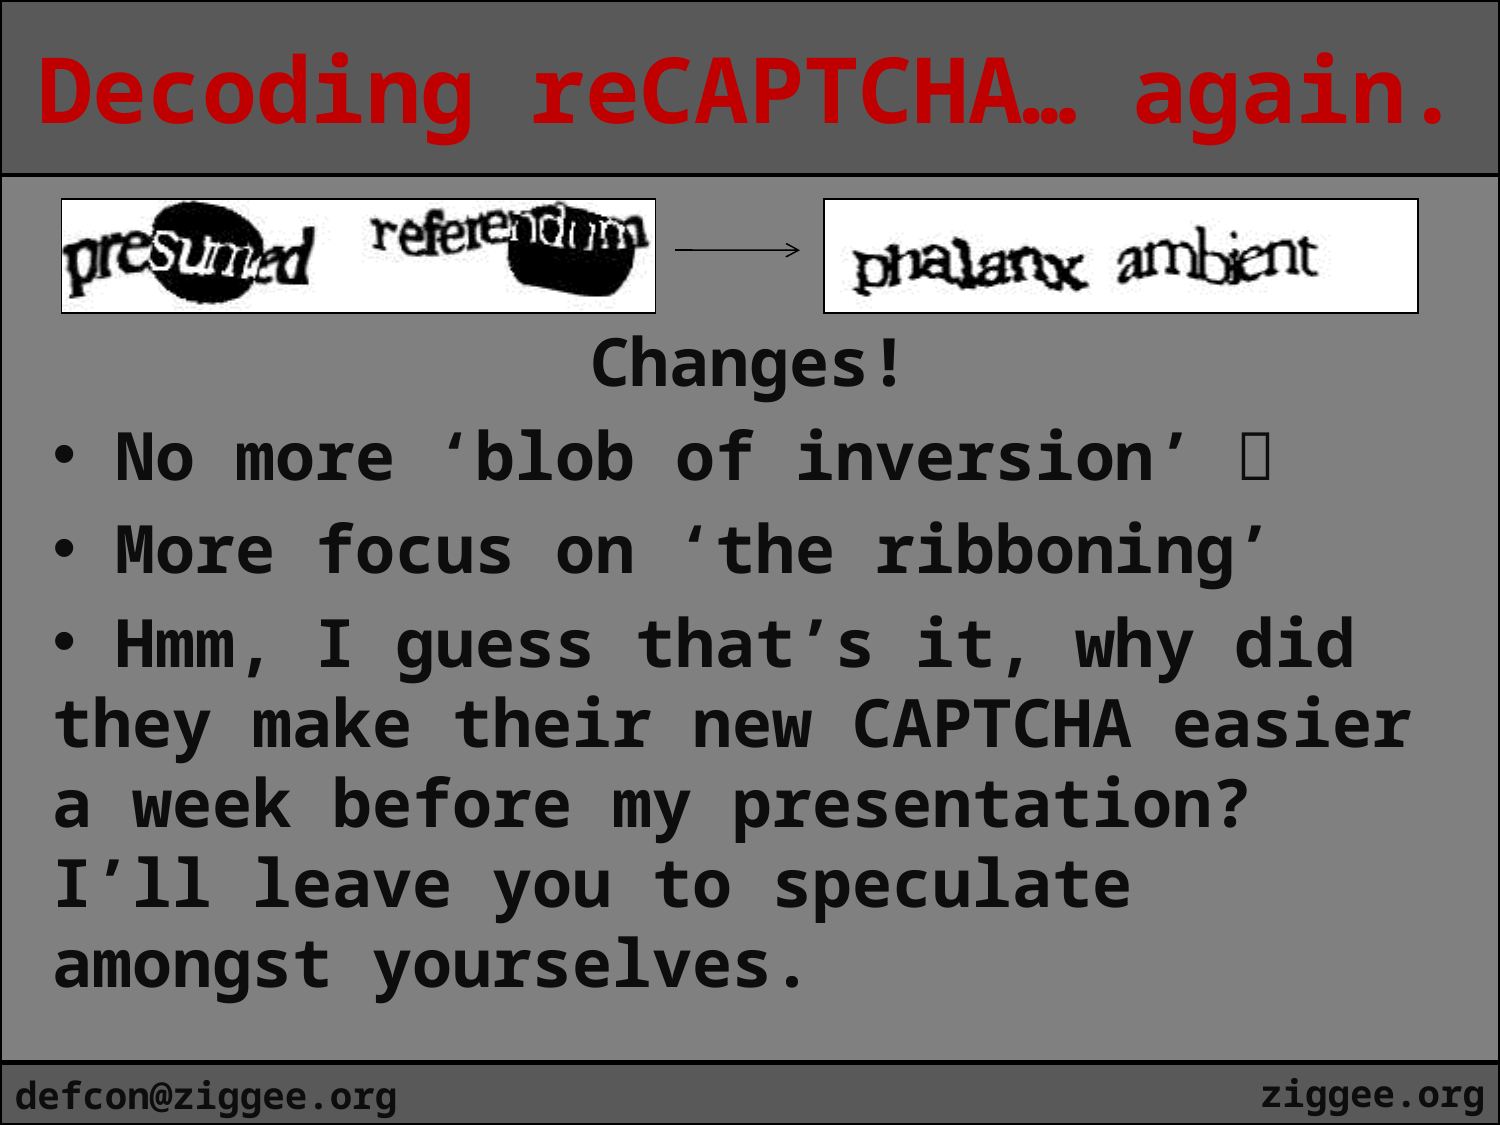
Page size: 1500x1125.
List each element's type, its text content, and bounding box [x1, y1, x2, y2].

text_box [0, 1060, 1500, 1125]
text_box ziggee.org [1187, 1062, 1500, 1123]
picture [824, 199, 1418, 313]
picture [62, 199, 655, 313]
text_box Decoding reCAPTCHA… again. [0, 0, 1500, 175]
text_box defcon@ziggee.org [0, 1064, 463, 1125]
text_box [0, 177, 1500, 1060]
subtitle Changes! No more ‘blob of inversion’  More focus on ‘the ribboning’ Hmm, I guess that’s it, why did they make their new CAPTCHA easier a week before my presentation? I’ll leave you to speculate amongst yourselves. [37, 312, 1463, 1013]
